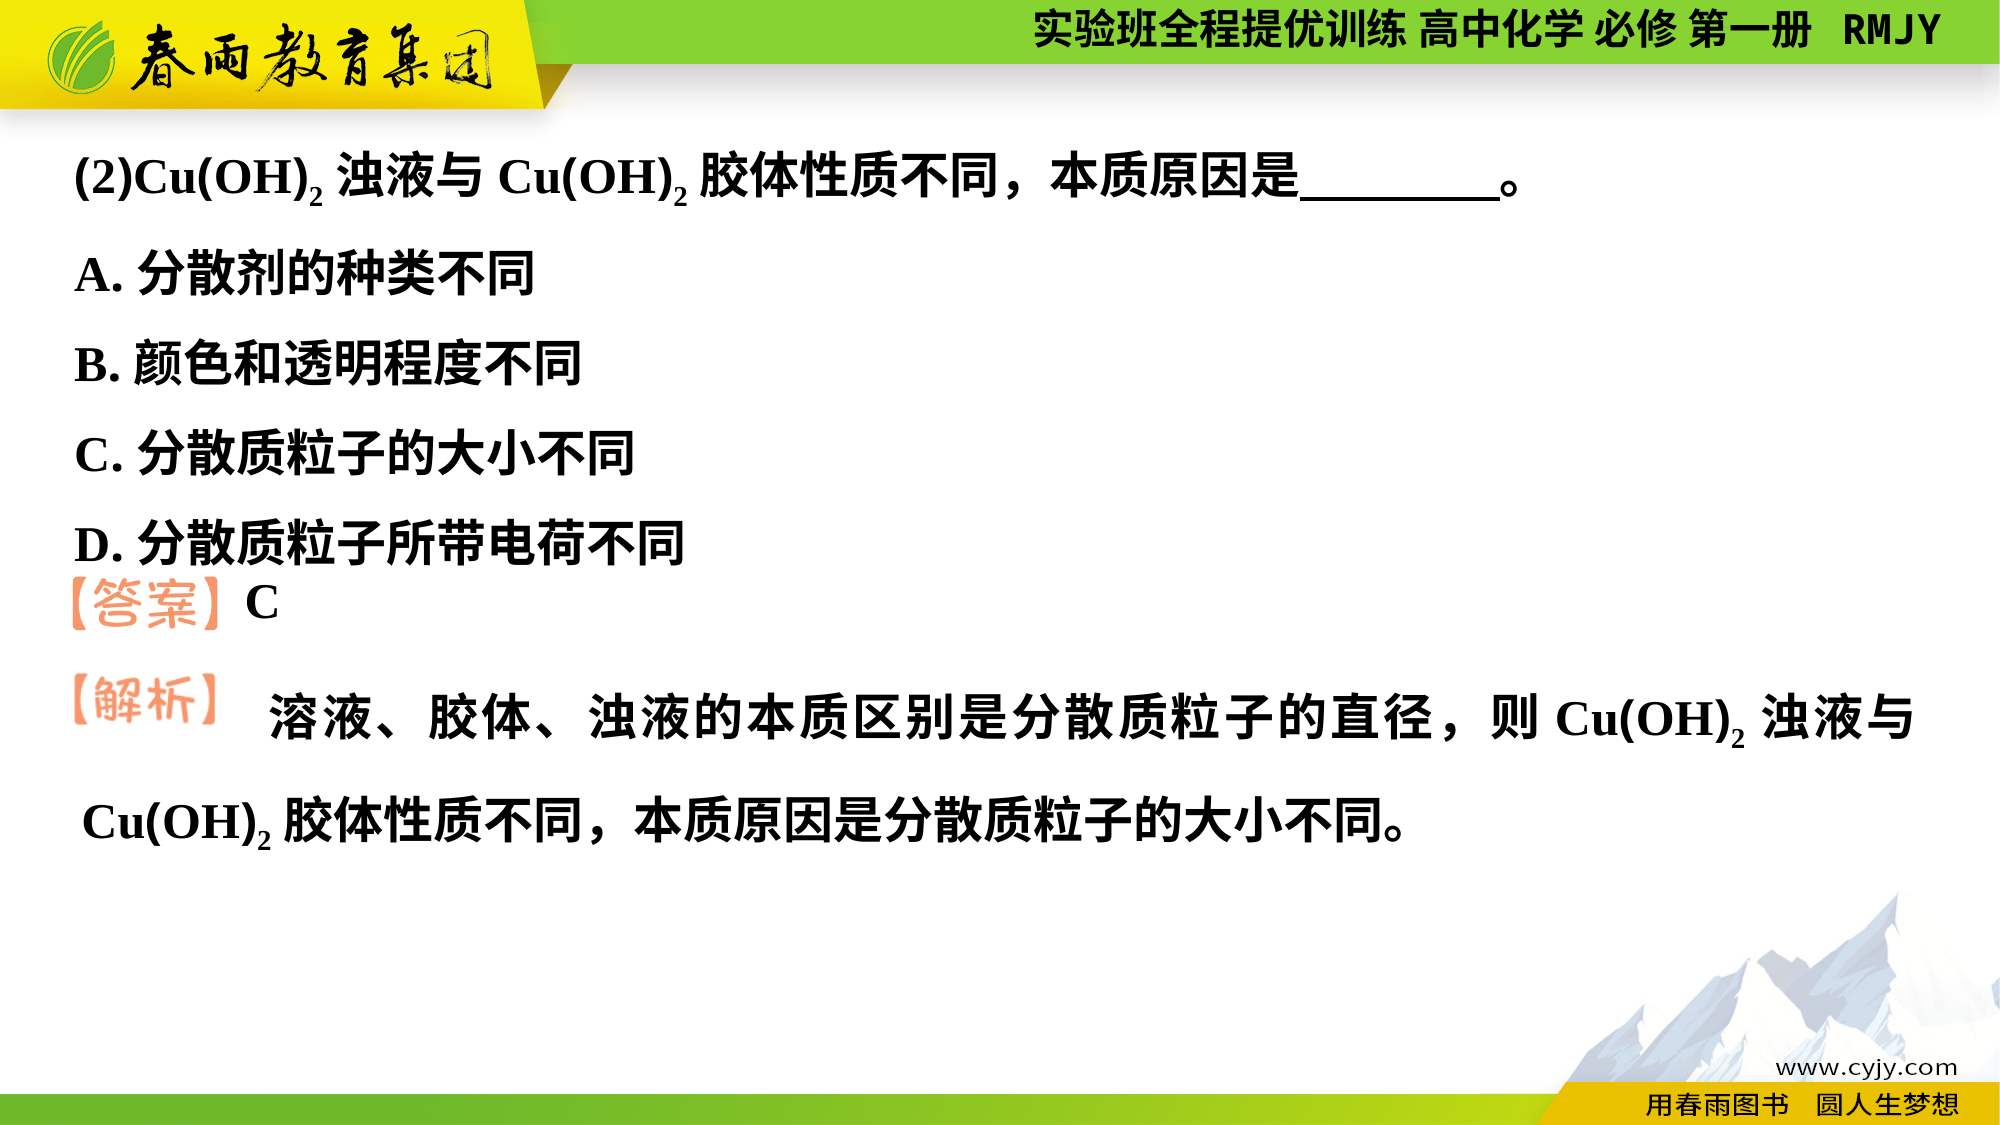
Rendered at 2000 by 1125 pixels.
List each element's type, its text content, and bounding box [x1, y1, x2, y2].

text_box 溶液、胶体、浊液的本质区别是分散质粒子的直径，则Cu(OH)2浊液与Cu(OH)2胶体性质不同，本质原因是分散质粒子的大小不同。 [66, 644, 1944, 864]
text_box C [229, 561, 296, 637]
list (2)Cu(OH)2浊液与Cu(OH)2胶体性质不同，本质原因是 。 A.分散剂的种类不同 B.颜色和透明程度不同 C.分散质粒子的大小不同 D.分散质粒子所带电荷不同 [59, 101, 1944, 572]
picture [0, 0, 2000, 1125]
